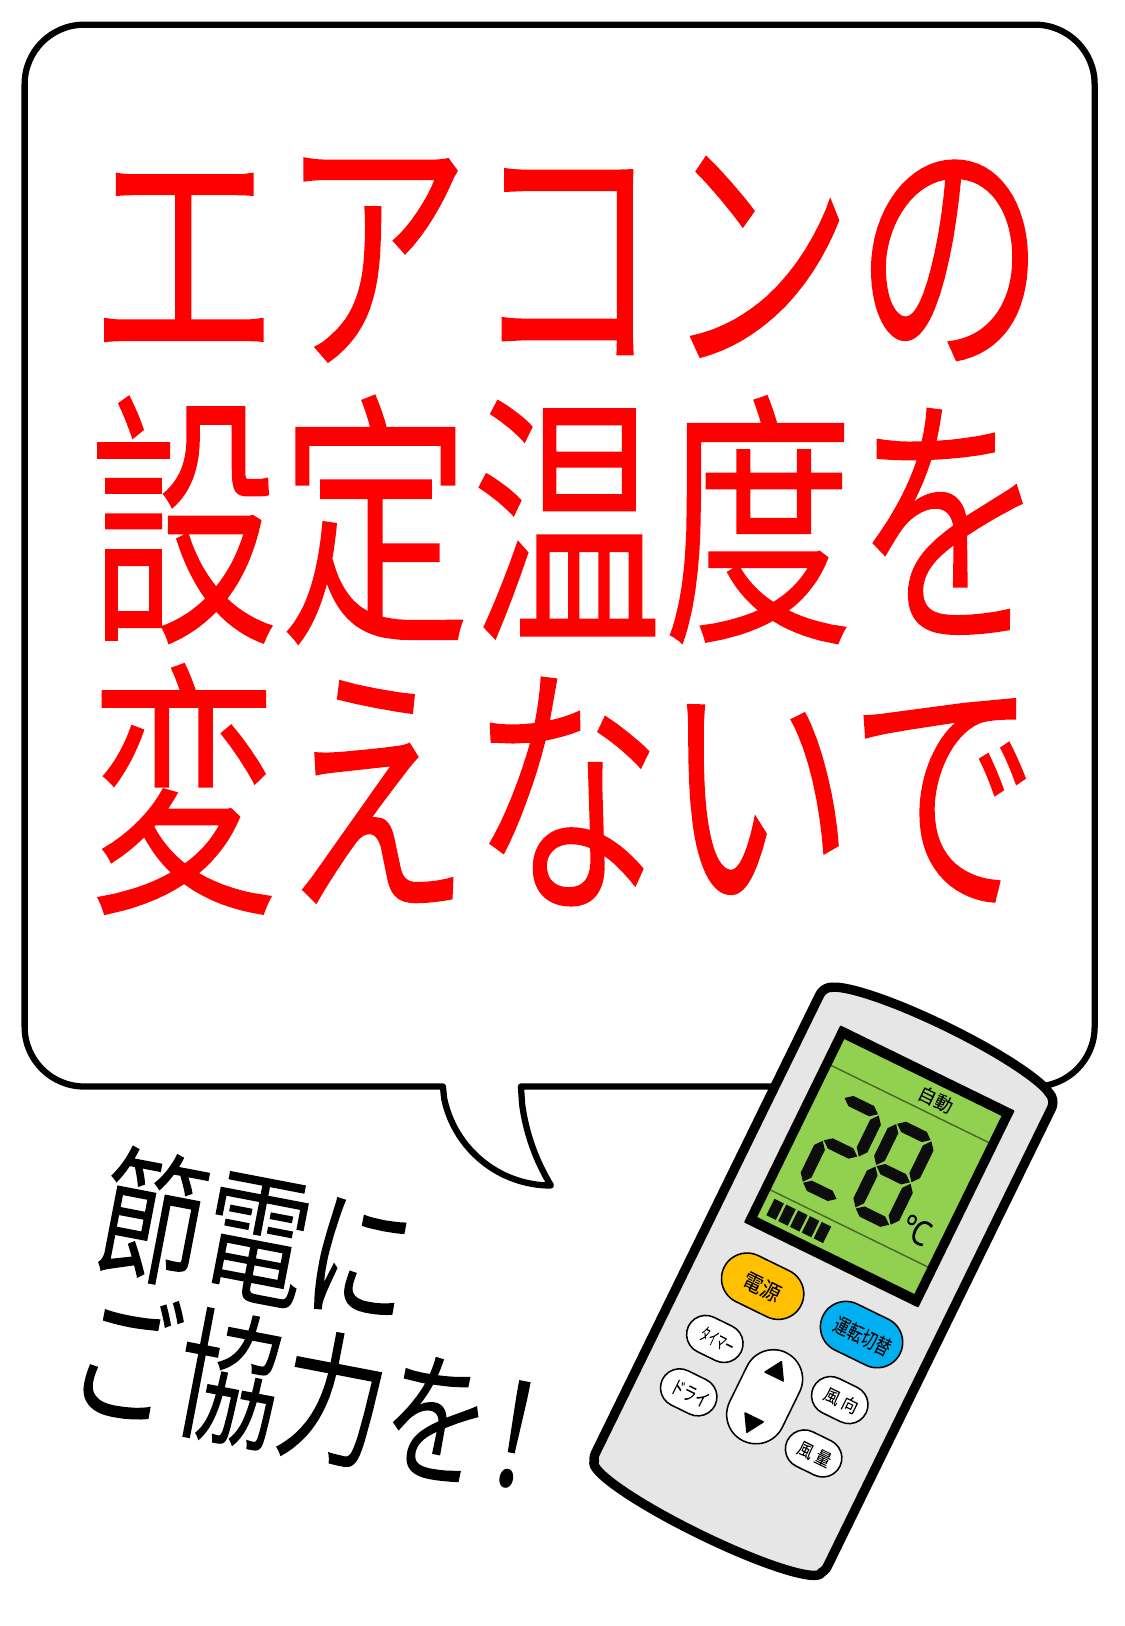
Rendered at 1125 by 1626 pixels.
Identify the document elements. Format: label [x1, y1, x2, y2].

text_box [694, 998, 953, 1564]
text_box [22, 22, 1097, 1188]
